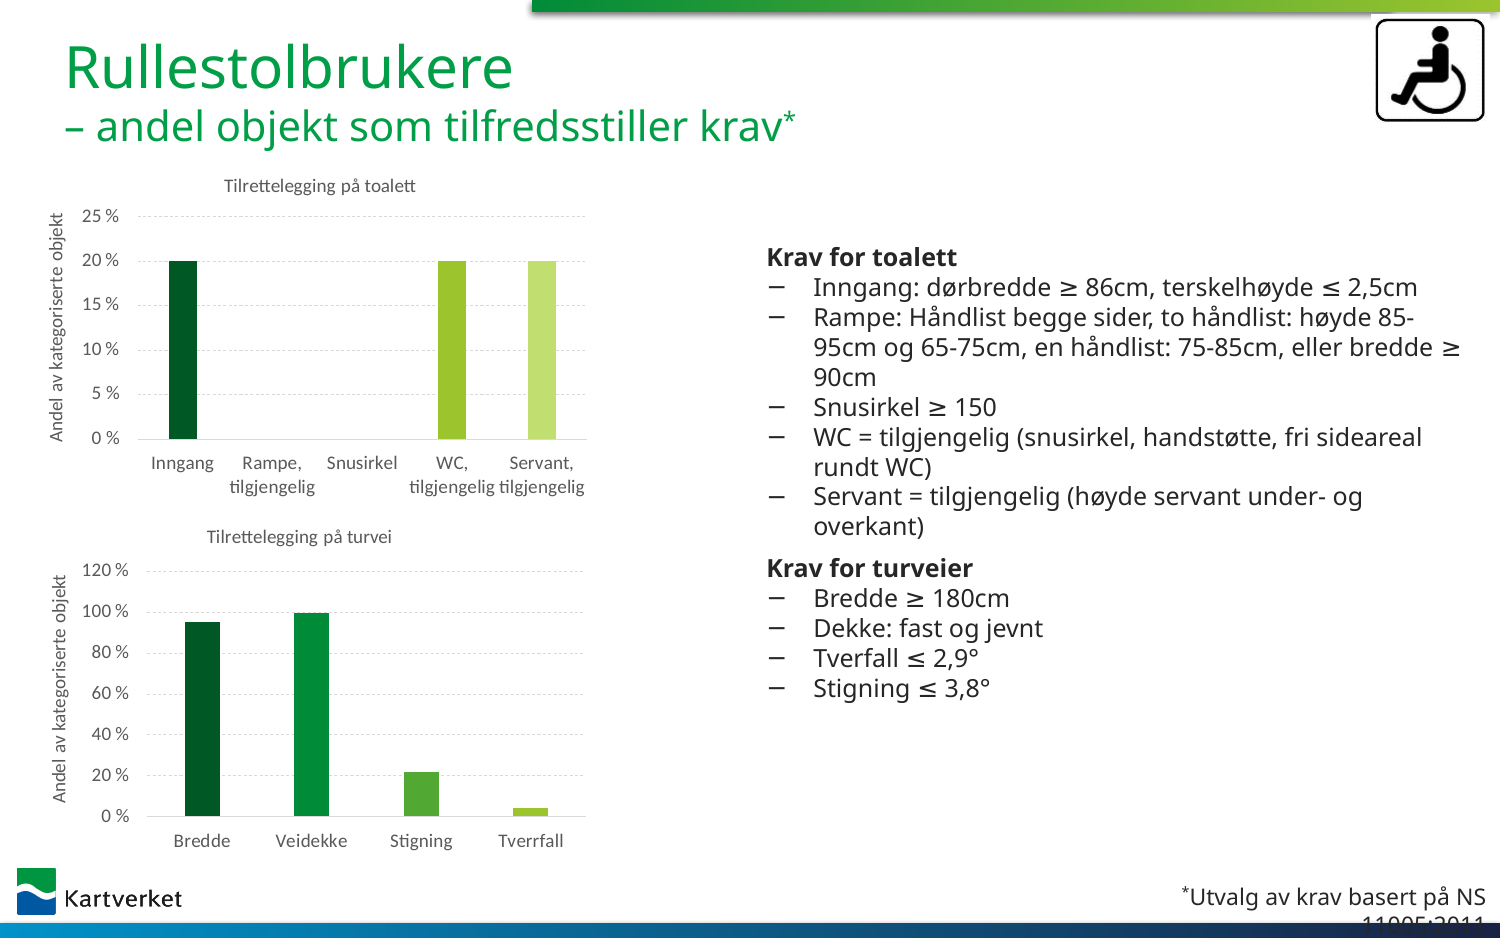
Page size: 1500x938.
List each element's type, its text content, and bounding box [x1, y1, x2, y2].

picture [41, 520, 597, 859]
text_box Rullestolbrukere – andel objekt som tilfredsstiller krav* [49, 14, 1431, 158]
picture [1371, 13, 1491, 127]
text_box Krav for toalett Inngang: dørbredde ≥ 86cm, terskelhøyde ≤ 2,5cm Rampe: Håndlist begge sider, to håndlist: høyde 85-95cm og 65-75cm, en håndlist: 75-85cm, eller bredde ≥ 90cm Snusirkel ≥ 150 WC = tilgjengelig (snusirkel, handstøtte, fri sideareal rundt WC) Servant = tilgjengelig (høyde servant under- og overkant) [751, 234, 1483, 545]
picture [41, 166, 598, 505]
text_box Krav for turveier Bredde ≥ 180cm Dekke: fast og jevnt Tverfall ≤ 2,9° Stigning ≤ 3,8° [751, 545, 1483, 710]
text_box *Utvalg av krav basert på NS 11005:2011 [1068, 873, 1500, 938]
